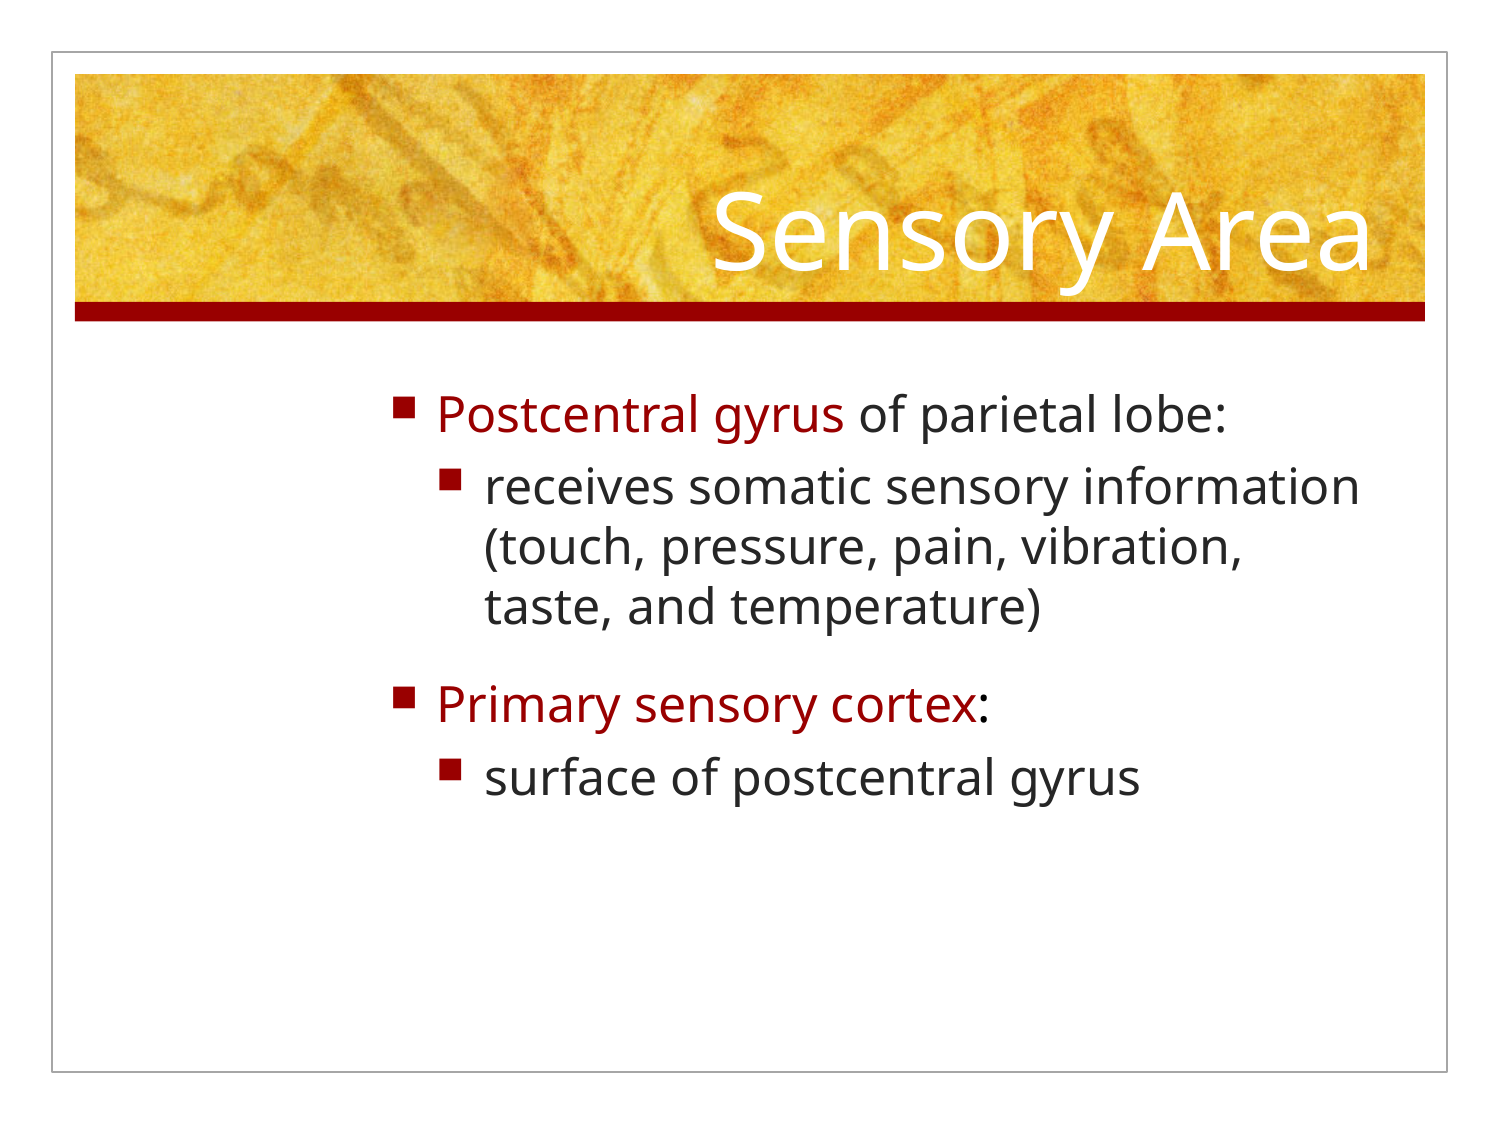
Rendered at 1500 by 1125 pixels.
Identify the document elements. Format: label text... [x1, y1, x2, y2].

list Postcentral gyrus of parietal lobe: receives somatic sensory information (touch, pressure, pain, vibration, taste, and temperature) Primary sensory cortex: surface of postcentral gyrus [375, 375, 1392, 1005]
title Sensory Area [108, 74, 1392, 292]
picture [75, 74, 1425, 301]
